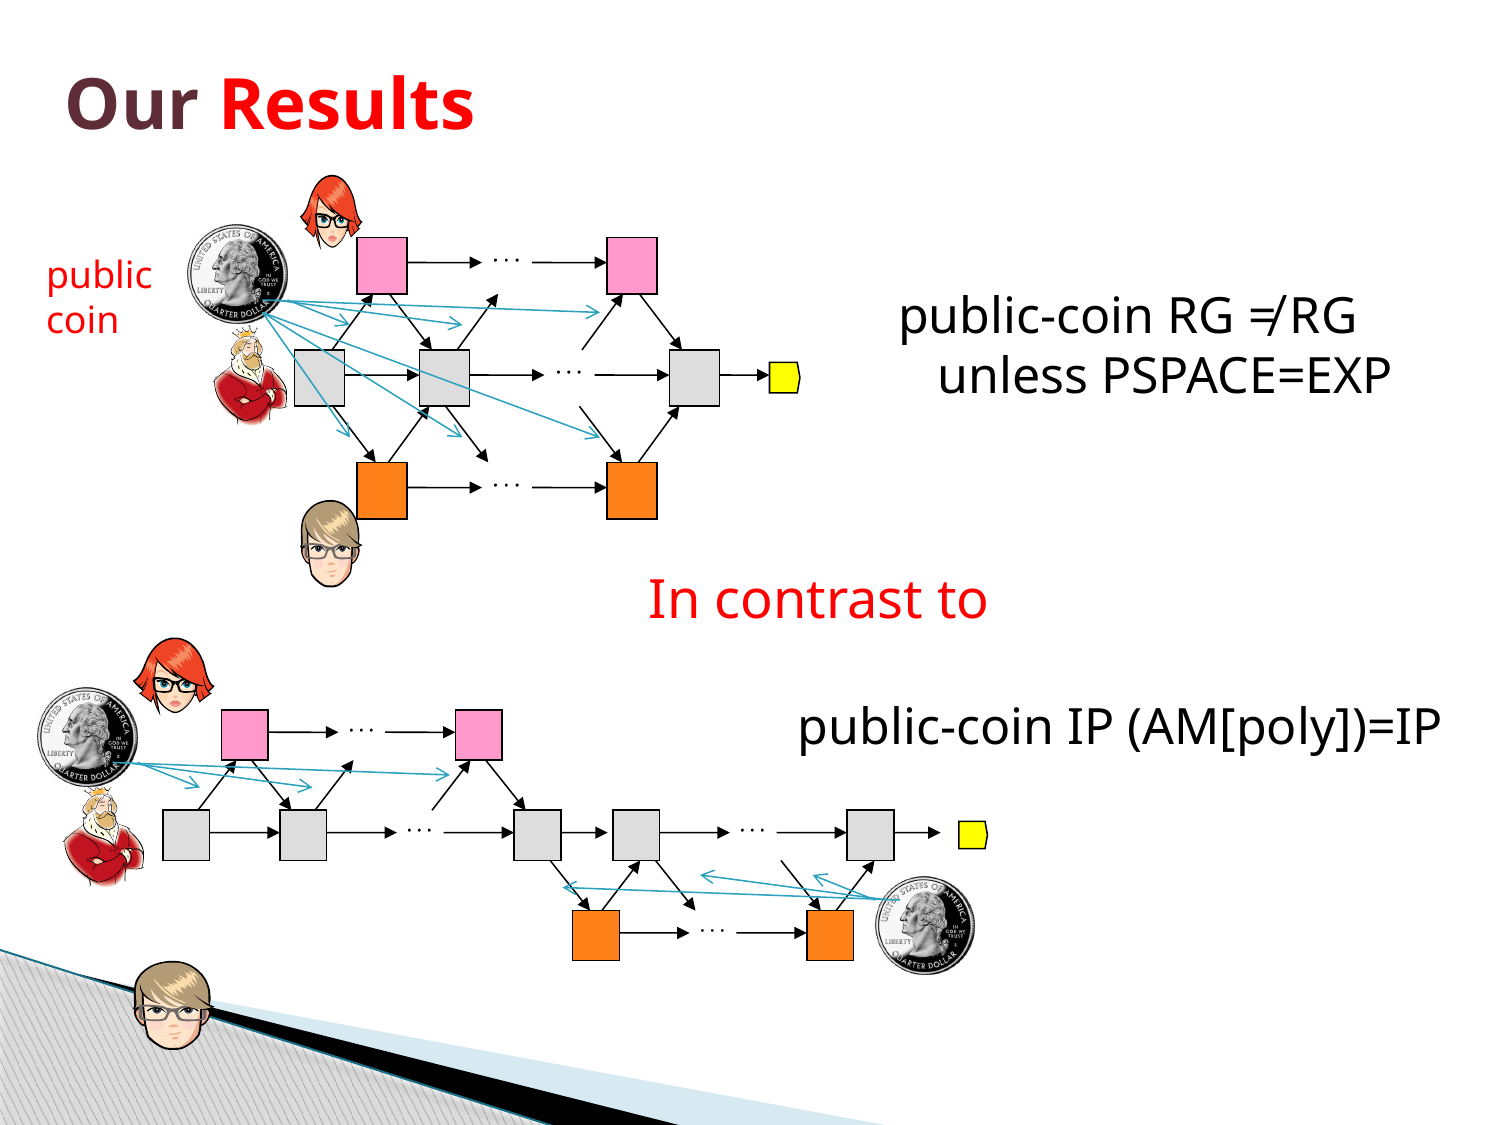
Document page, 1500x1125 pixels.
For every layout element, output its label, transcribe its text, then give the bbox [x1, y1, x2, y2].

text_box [294, 237, 801, 520]
text_box In contrast to [634, 556, 1020, 637]
text_box Our Results [49, 65, 1400, 138]
text_box public-coin RG ≠ RG unless PSPACE=EXP [883, 276, 1408, 411]
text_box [299, 174, 363, 251]
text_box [299, 499, 363, 588]
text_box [262, 312, 601, 438]
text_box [262, 299, 601, 312]
picture [187, 224, 288, 427]
text_box public-coin IP (AM[poly])=IP [993, 686, 1459, 762]
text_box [37, 637, 988, 1051]
text_box public coin [31, 243, 178, 349]
